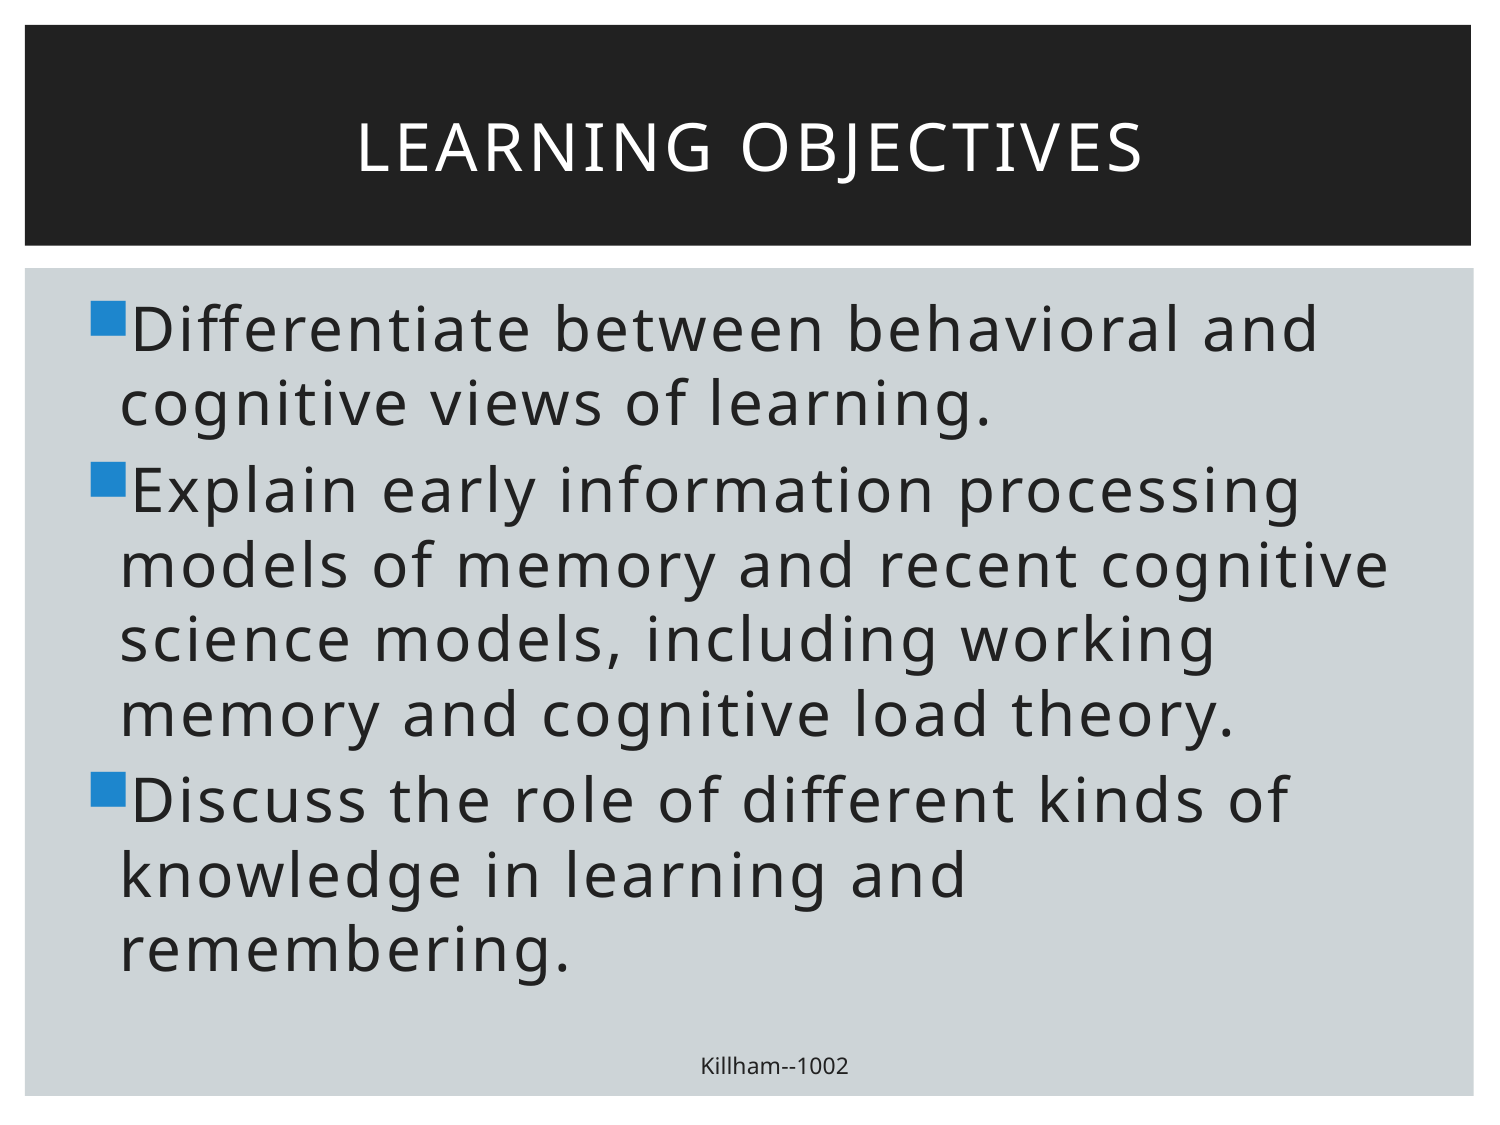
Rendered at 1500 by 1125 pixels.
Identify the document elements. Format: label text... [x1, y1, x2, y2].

title Learning Objectives [62, 58, 1438, 232]
list Differentiate between behavioral and cognitive views of learning. Explain early information processing models of memory and recent cognitive science models, including working memory and cognitive load theory. Discuss the role of different kinds of knowledge in learning and remembering. [62, 281, 1442, 1005]
footer Killham--1002 [500, 1042, 1050, 1088]
